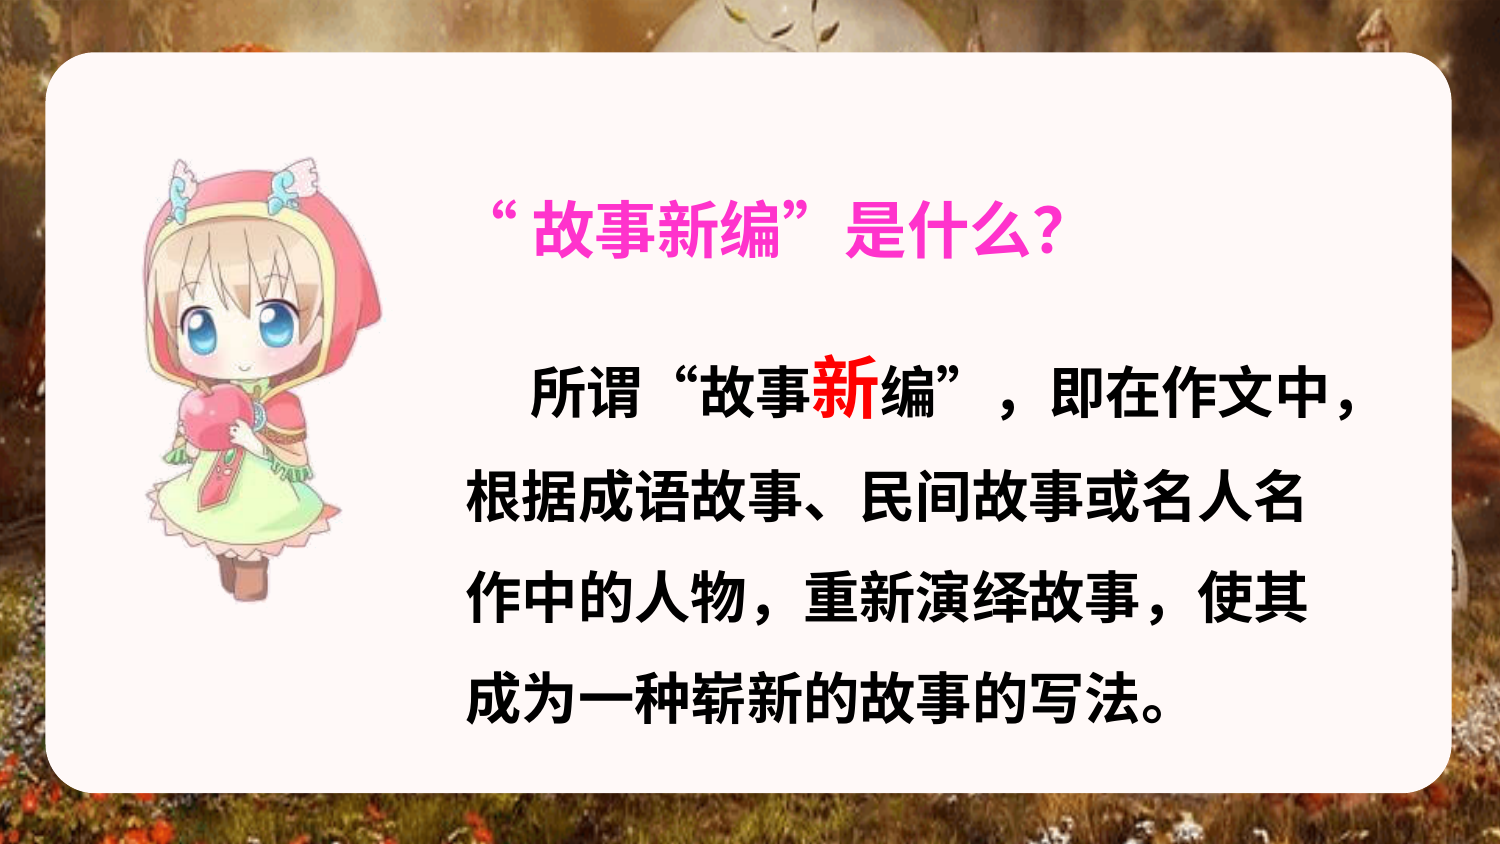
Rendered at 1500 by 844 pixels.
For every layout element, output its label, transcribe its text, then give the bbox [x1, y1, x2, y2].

text_box 所谓“故事新编”，即在作文中，根据成语故事、民间故事或名人名作中的人物，重新演绎故事，使其成为一种崭新的故事的写法。 [454, 297, 1351, 737]
text_box “故事新编”是什么？ [457, 185, 1291, 272]
picture [0, 0, 1500, 844]
